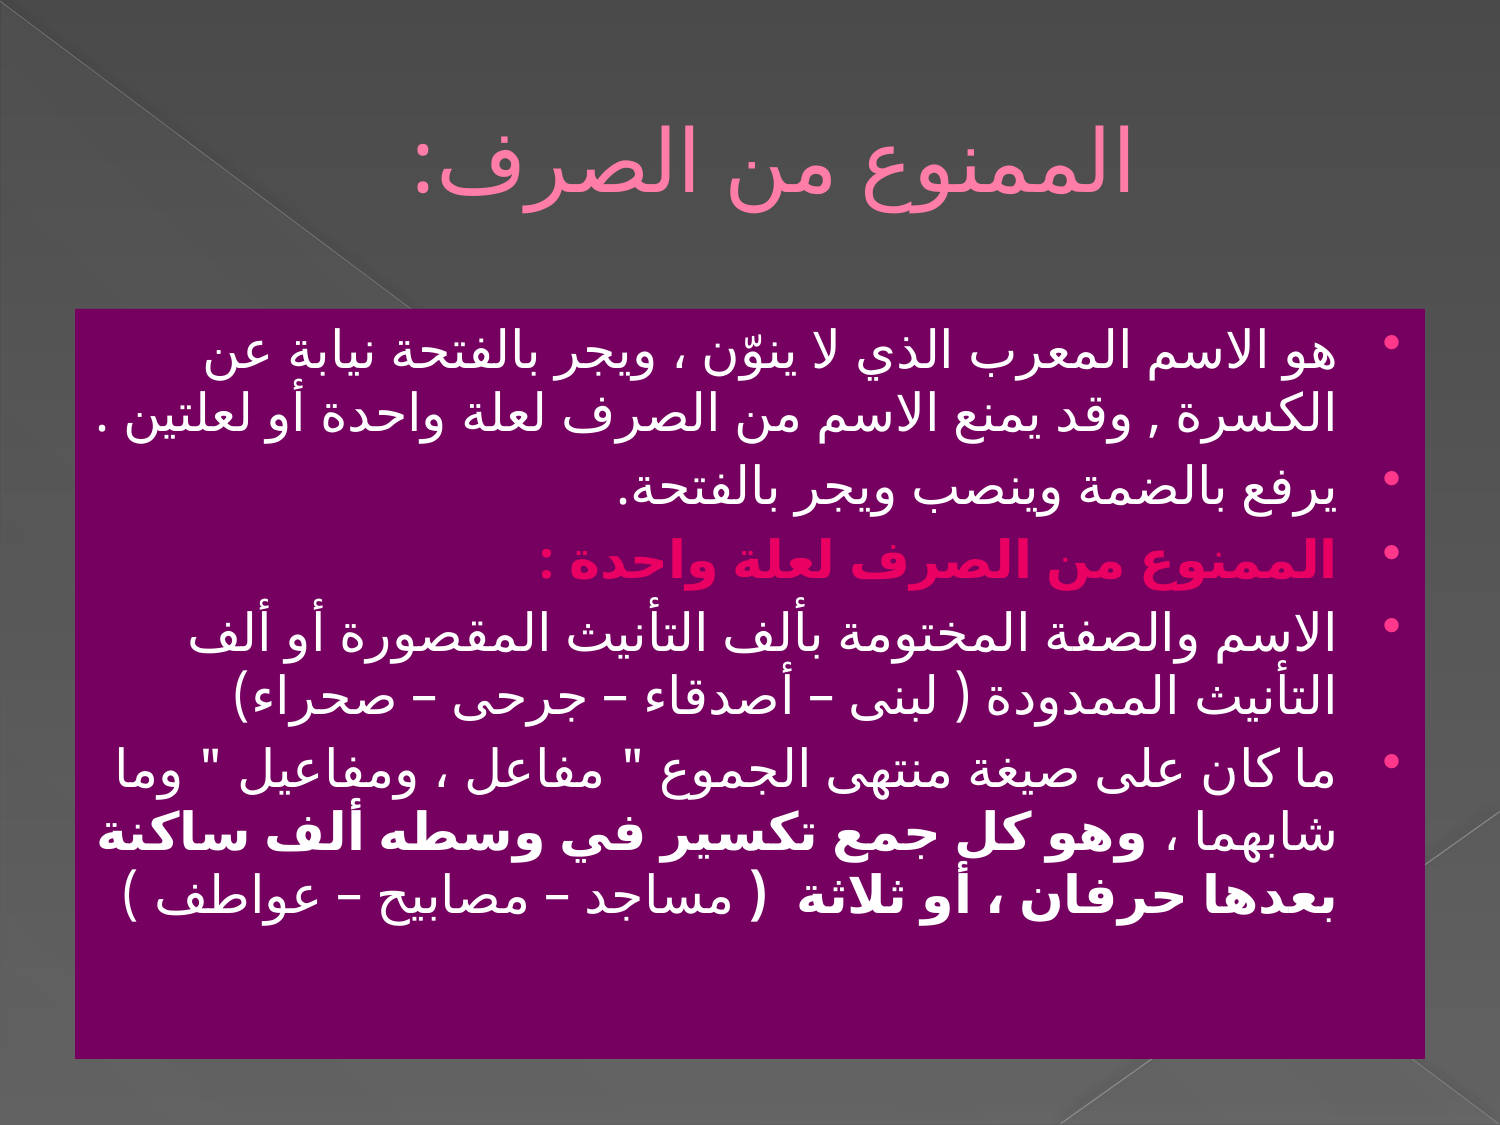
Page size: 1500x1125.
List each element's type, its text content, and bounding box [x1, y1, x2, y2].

title الممنوع من الصرف: [395, 42, 1424, 273]
list هو الاسم المعرب الذي لا ينوّن ، ويجر بالفتحة نيابة عن الكسرة , وقد يمنع الاسم من الصرف لعلة واحدة أو لعلتين . يرفع بالضمة وينصب ويجر بالفتحة. الممنوع من الصرف لعلة واحدة : الاسم والصفة المختومة بألف التأنيث المقصورة أو ألف التأنيث الممدودة ( لبنى – أصدقاء – جرحى – صحراء) ما كان على صيغة منتهى الجموع " مفاعل ، ومفاعيل " وما شابهما ، وهو كل جمع تكسير في وسطه ألف ساكنة بعدها حرفان ، أو ثلاثة ( مساجد – مصابيح – عواطف ) [75, 308, 1425, 1059]
